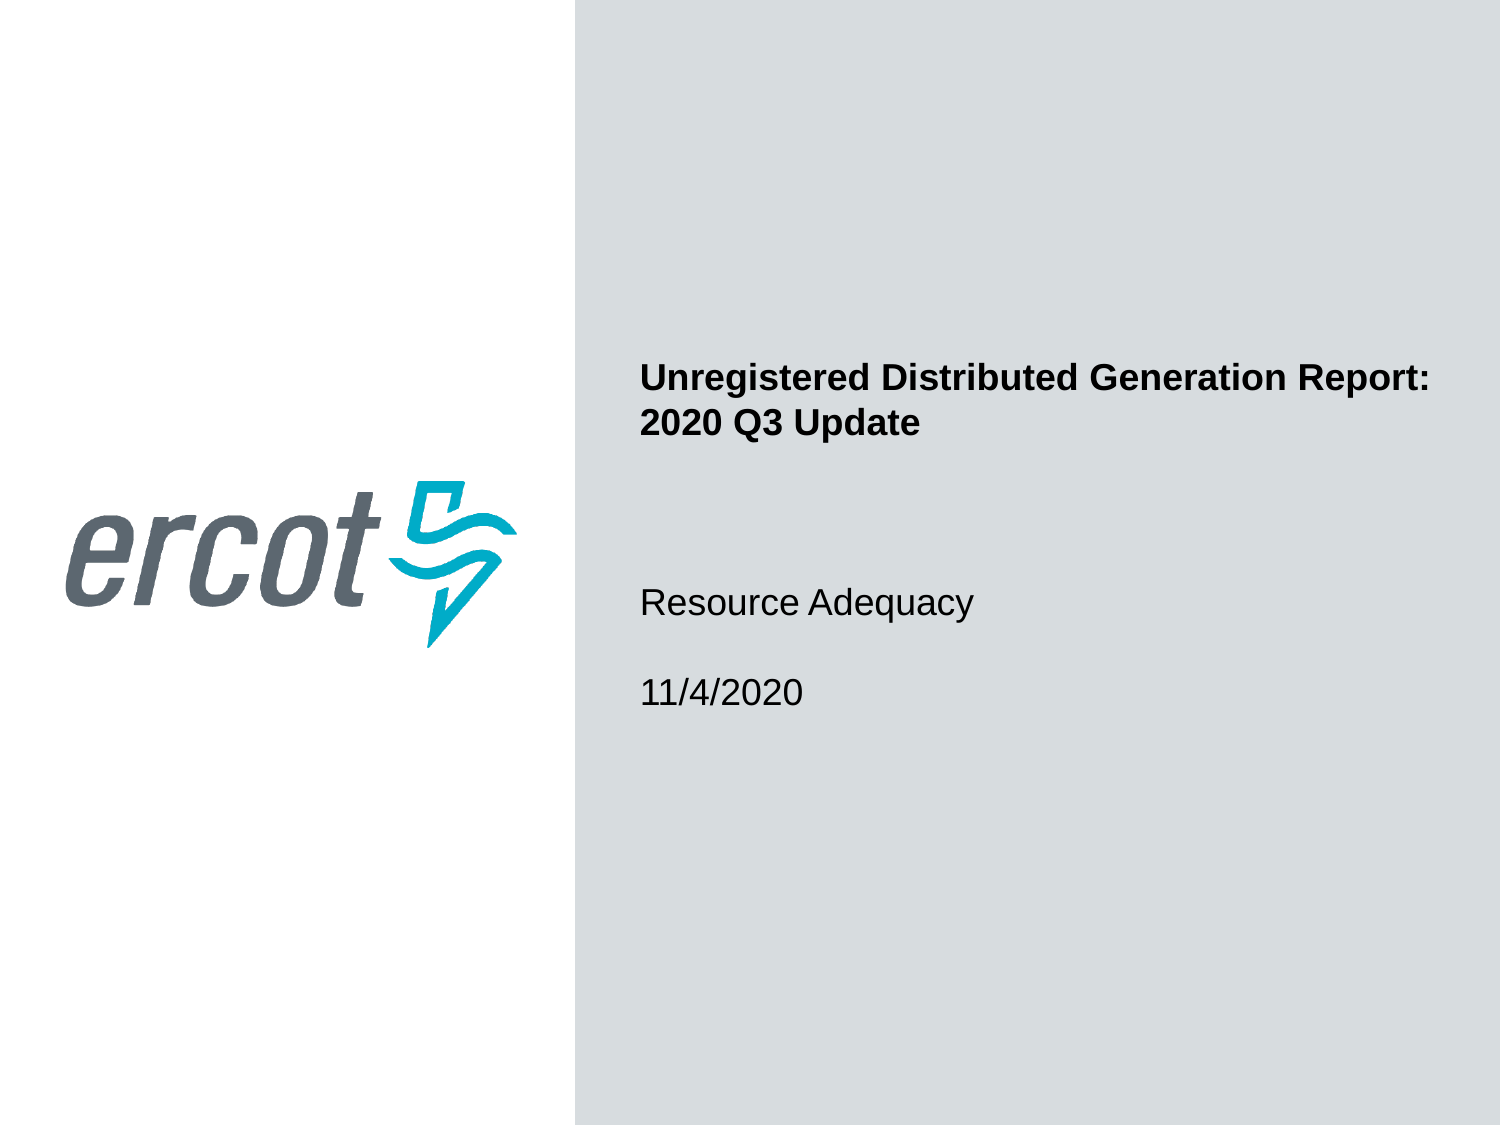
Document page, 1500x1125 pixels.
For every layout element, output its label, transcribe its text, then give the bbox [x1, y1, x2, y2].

picture [56, 471, 525, 654]
text_box Unregistered Distributed Generation Report: 2020 Q3 Update Resource Adequacy 11/4/2020 [624, 345, 1500, 721]
